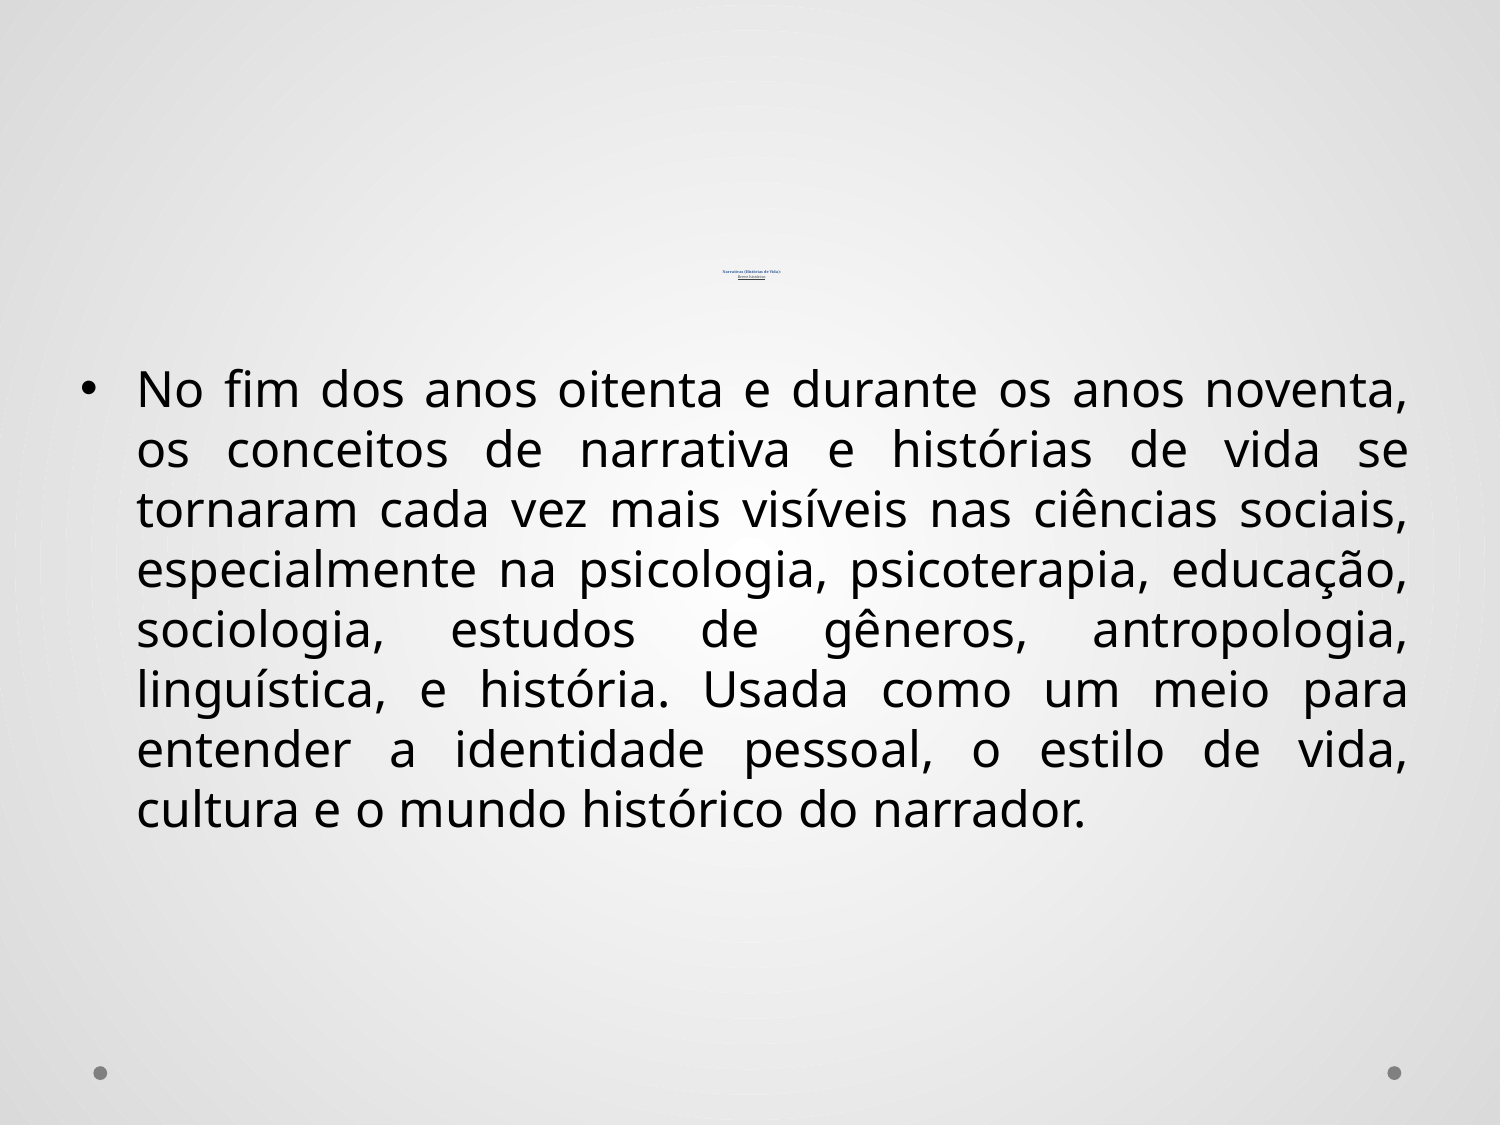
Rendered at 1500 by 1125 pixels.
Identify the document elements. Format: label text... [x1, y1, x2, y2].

title Narrativas (Histórias de Vida): Breve histórico [76, 219, 1427, 408]
list No fim dos anos oitenta e durante os anos noventa, os conceitos de narrativa e histórias de vida se tornaram cada vez mais visíveis nas ciências sociais, especialmente na psicologia, psicoterapia, educação, sociologia, estudos de gêneros, antropologia, linguística, e história. Usada como um meio para entender a identidade pessoal, o estilo de vida, cultura e o mundo histórico do narrador. [64, 349, 1425, 1041]
